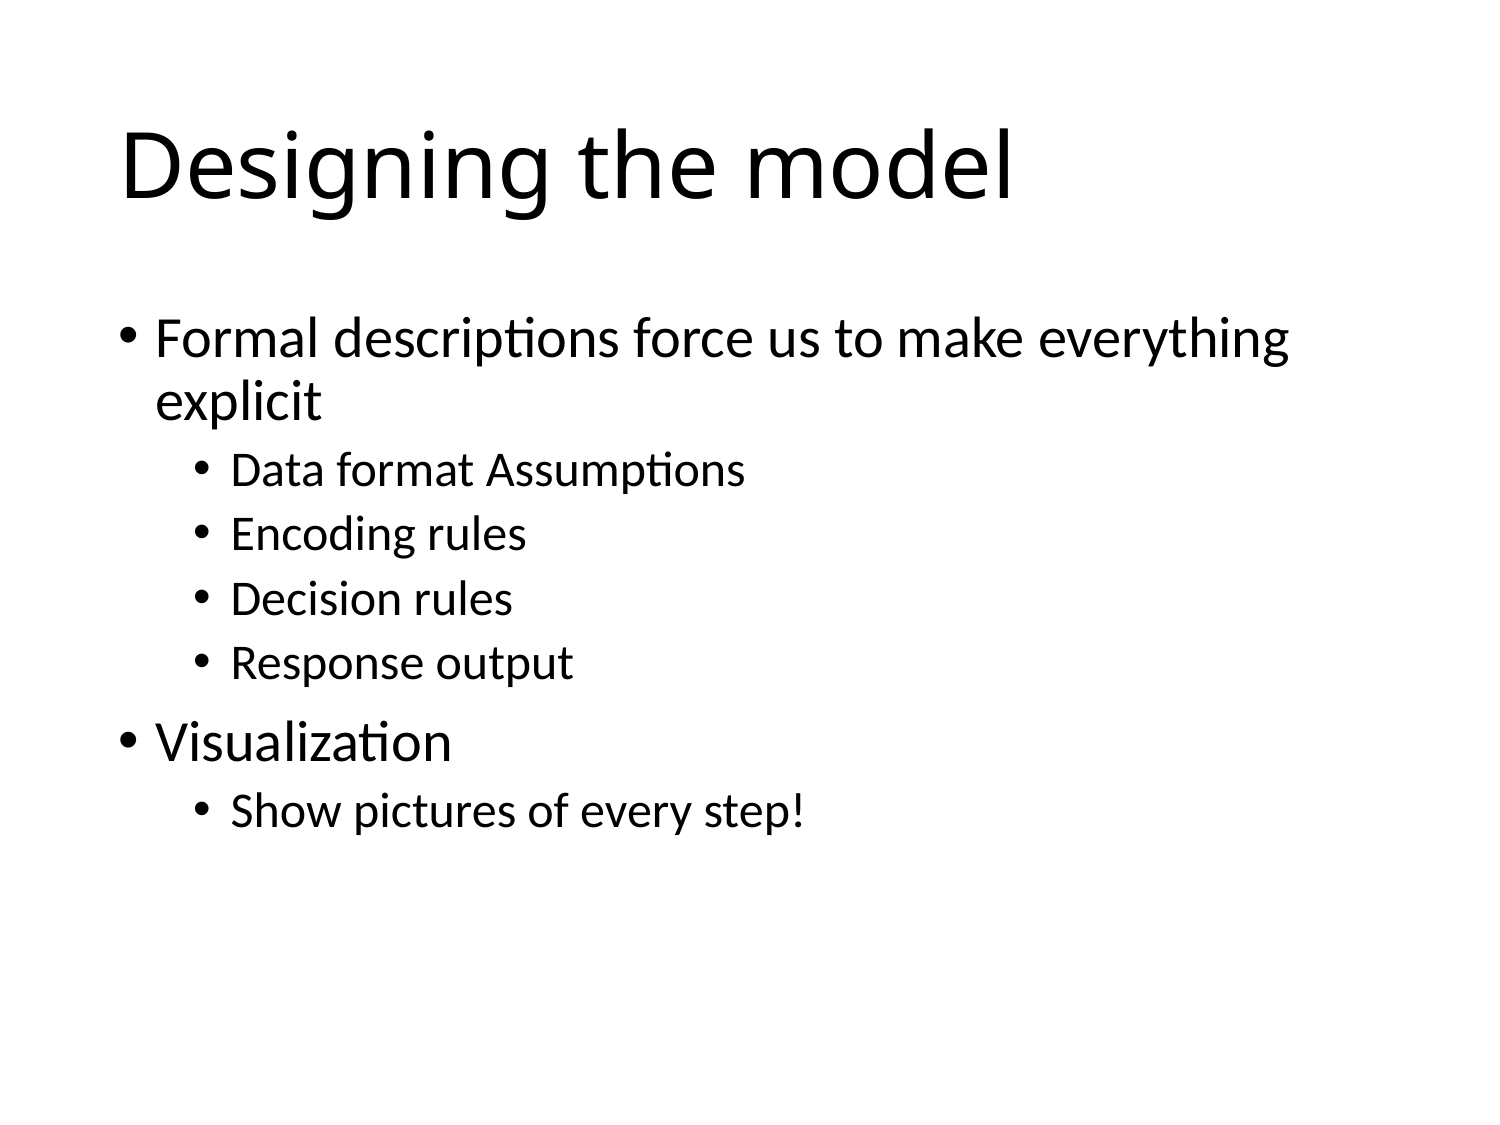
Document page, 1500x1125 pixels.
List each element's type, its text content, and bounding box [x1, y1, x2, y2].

title Designing the model [103, 59, 1397, 278]
list Formal descriptions force us to make everything explicit Data format Assumptions Encoding rules Decision rules Response output Visualization Show pictures of every step! [103, 299, 1397, 1014]
